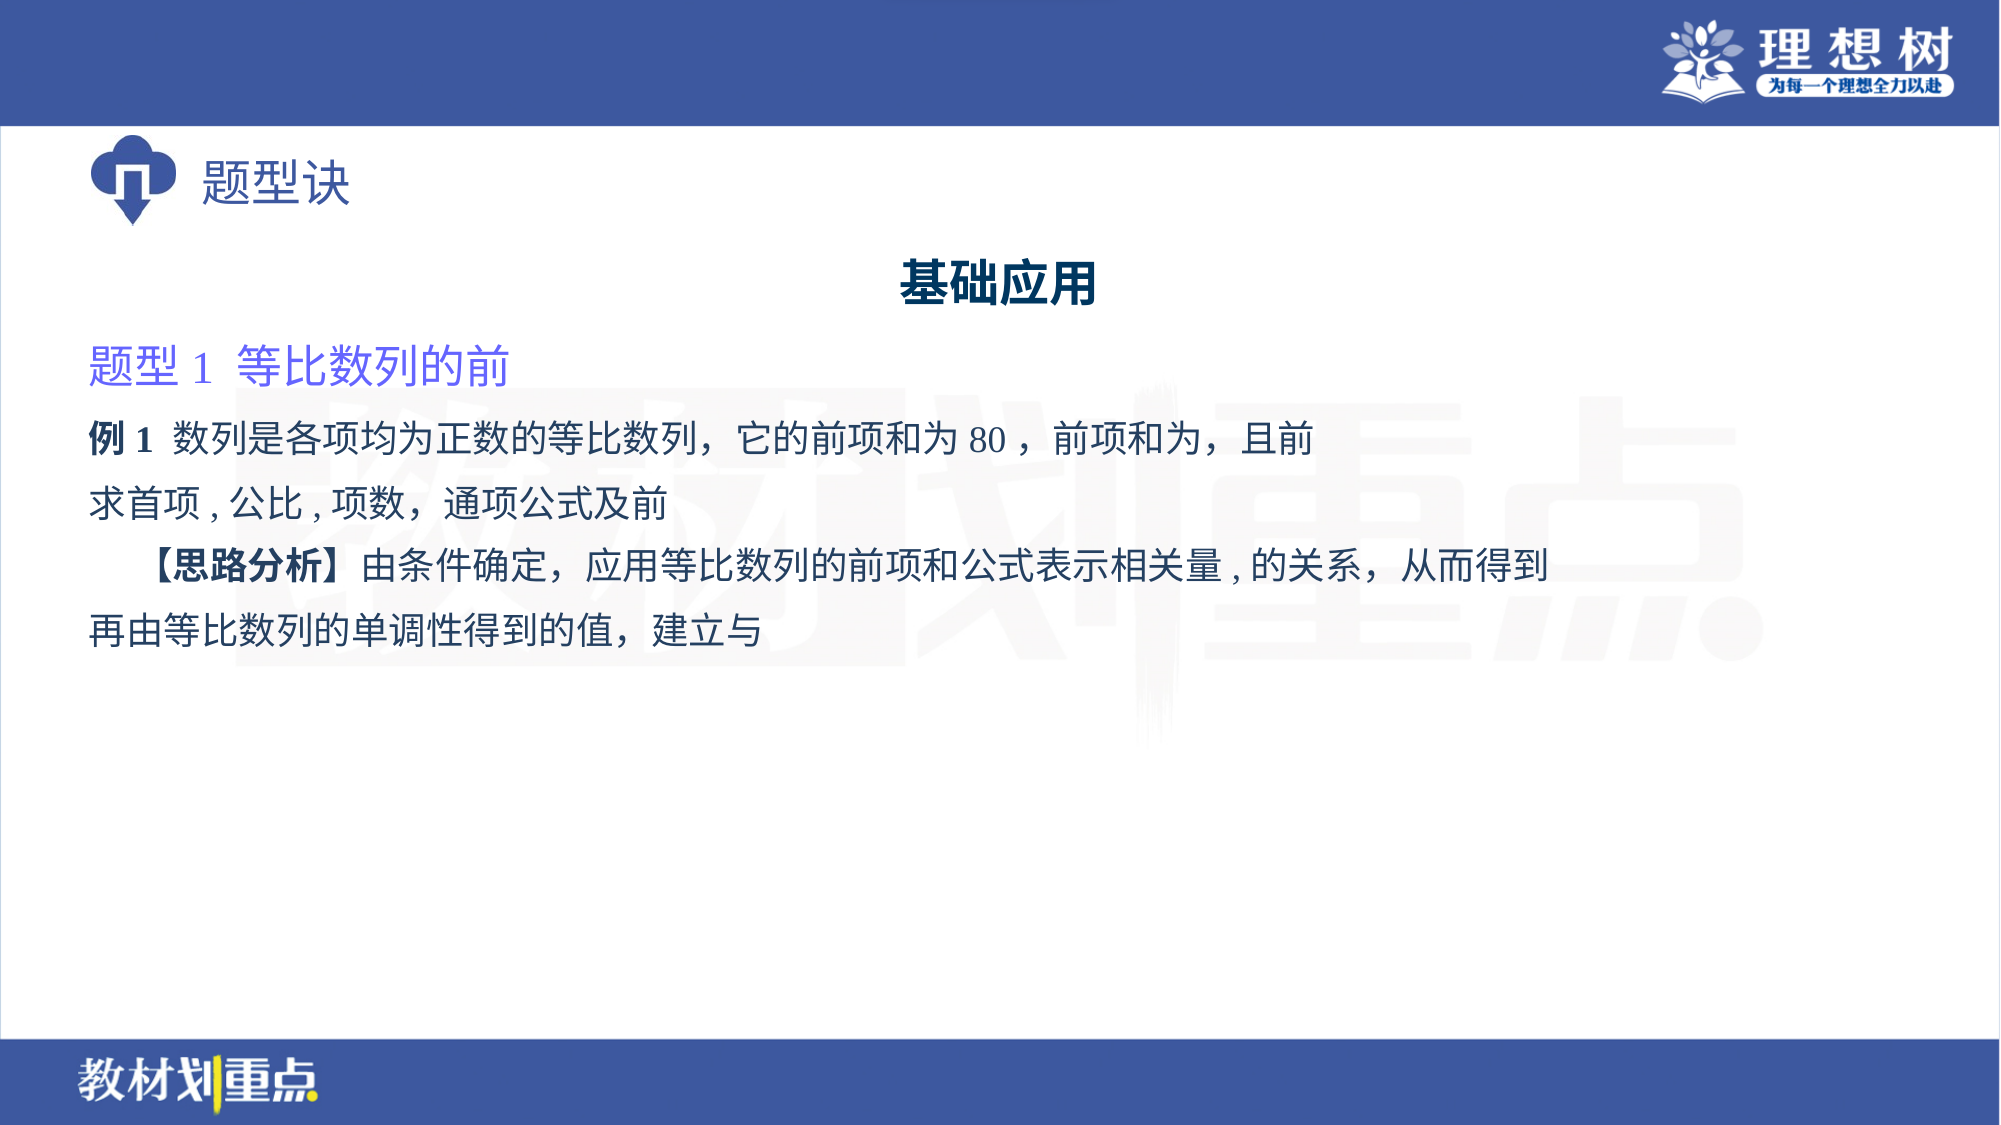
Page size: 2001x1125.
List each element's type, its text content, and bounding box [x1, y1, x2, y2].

text_box 题型诀 [200, 138, 497, 224]
picture [0, 0, 2000, 1125]
text_box 基础应用 [88, 224, 1911, 372]
